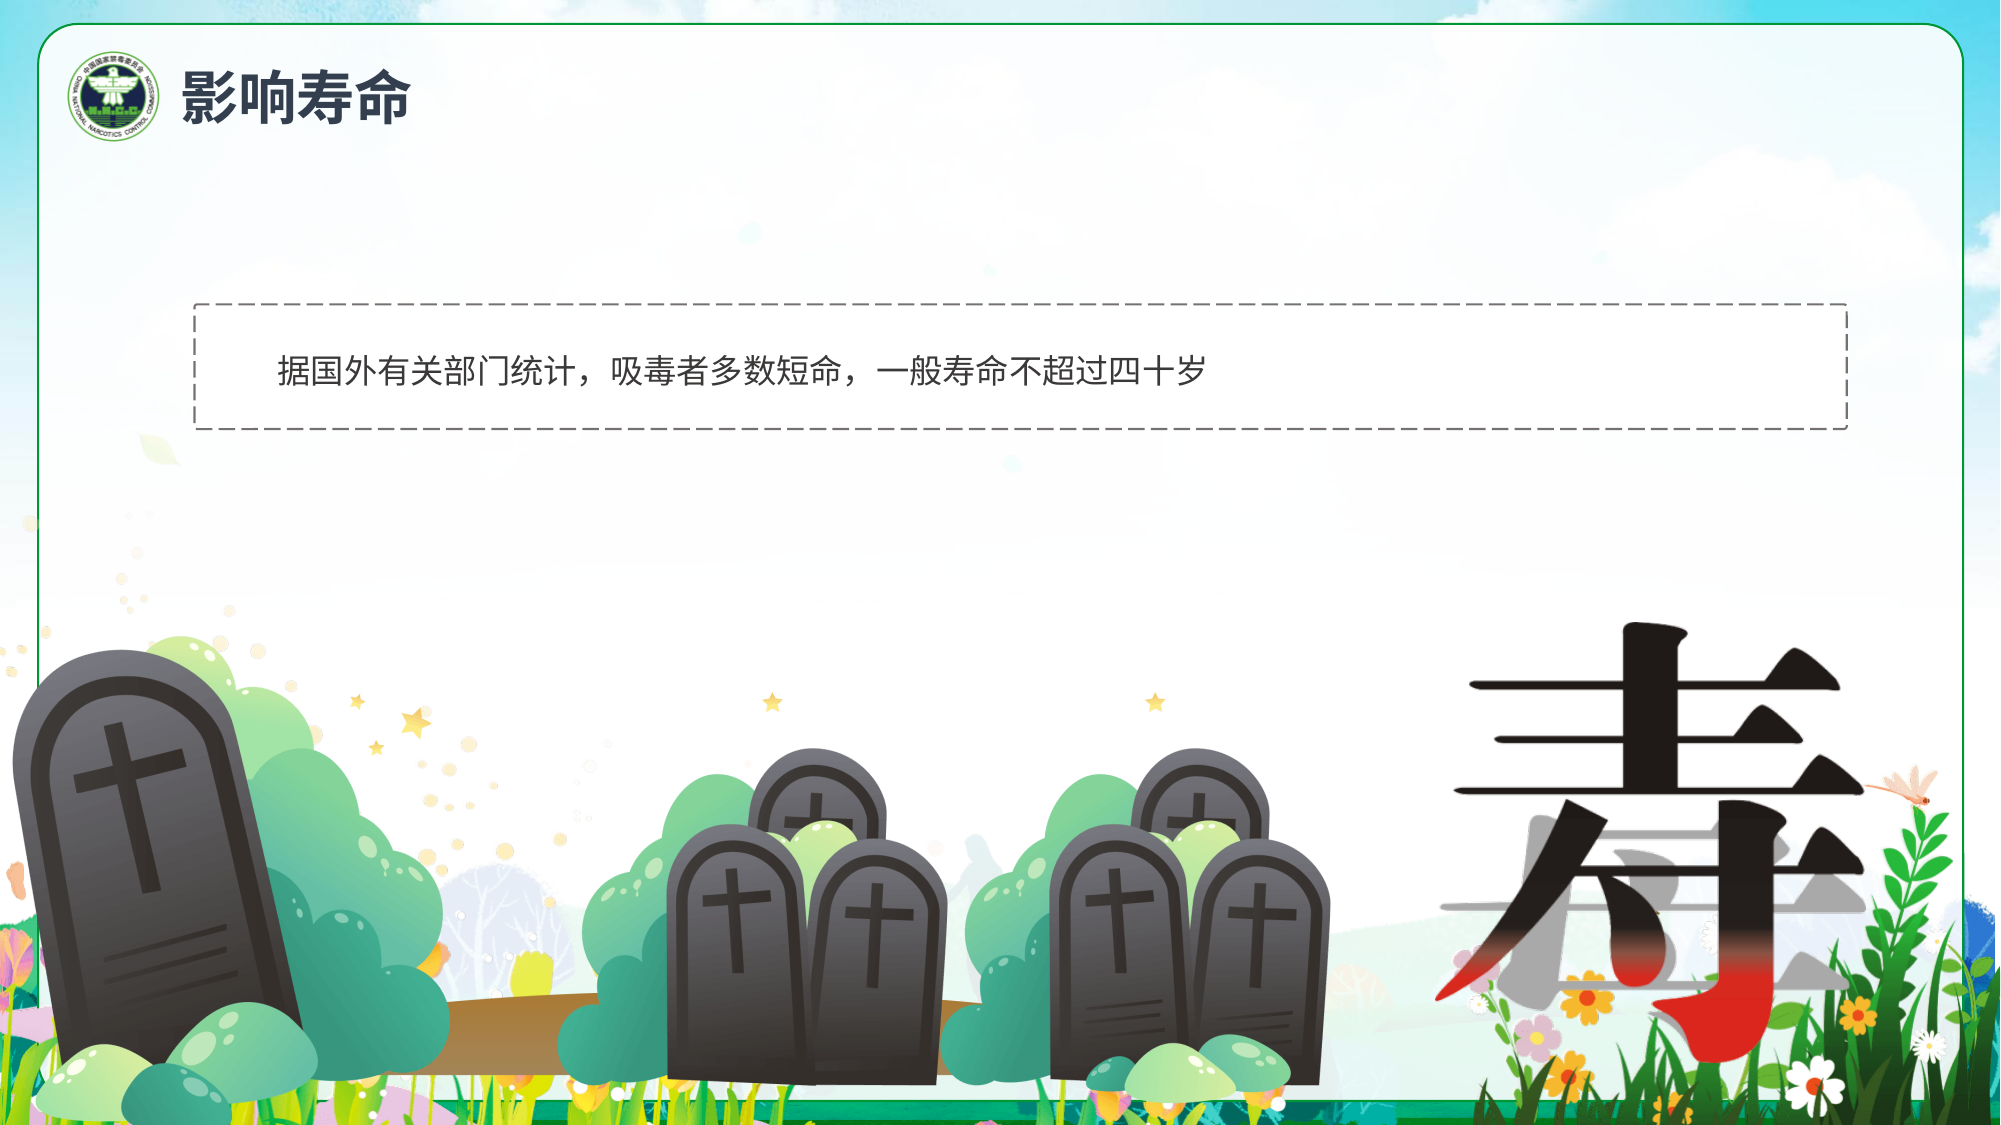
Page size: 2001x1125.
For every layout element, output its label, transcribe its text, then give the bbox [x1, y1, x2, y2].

picture [0, 0, 2001, 1125]
text_box 影响寿命 [165, 53, 1098, 140]
text_box 据国外有关部门统计，吸毒者多数短命，一般寿命不超过四十岁 [263, 336, 1348, 520]
text_box [194, 304, 1847, 430]
